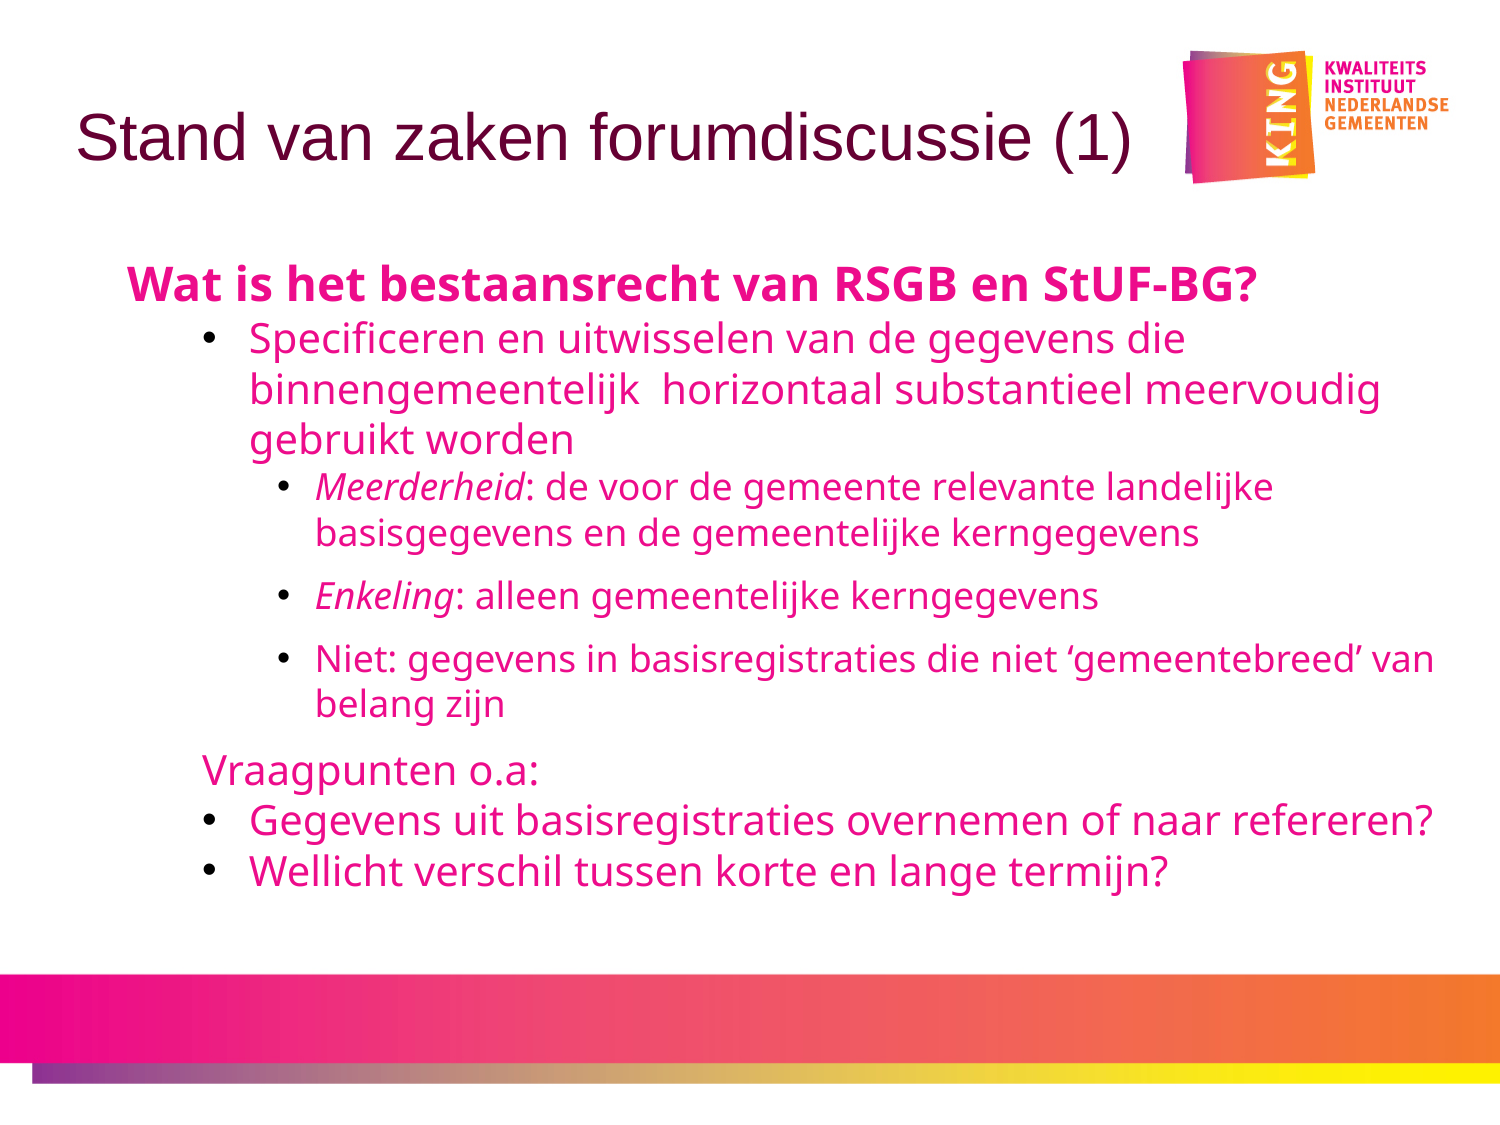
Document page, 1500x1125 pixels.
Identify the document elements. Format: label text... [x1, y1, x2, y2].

list Wat is het bestaansrecht van RSGB en StUF-BG? Specificeren en uitwisselen van de gegevens die binnengemeentelijk horizontaal substantieel meervoudig gebruikt worden Meerderheid: de voor de gemeente relevante landelijke basisgegevens en de gemeentelijke kerngegevens Enkeling: alleen gemeentelijke kerngegevens Niet: gegevens in basisregistraties die niet ‘gemeentebreed’ van belang zijn Vraagpunten o.a: Gegevens uit basisregistraties overnemen of naar refereren? Wellicht verschil tussen korte en lange termijn? [111, 245, 1500, 989]
picture [0, 0, 1500, 1125]
title Stand van zaken forumdiscussie (1) [74, 44, 1425, 233]
